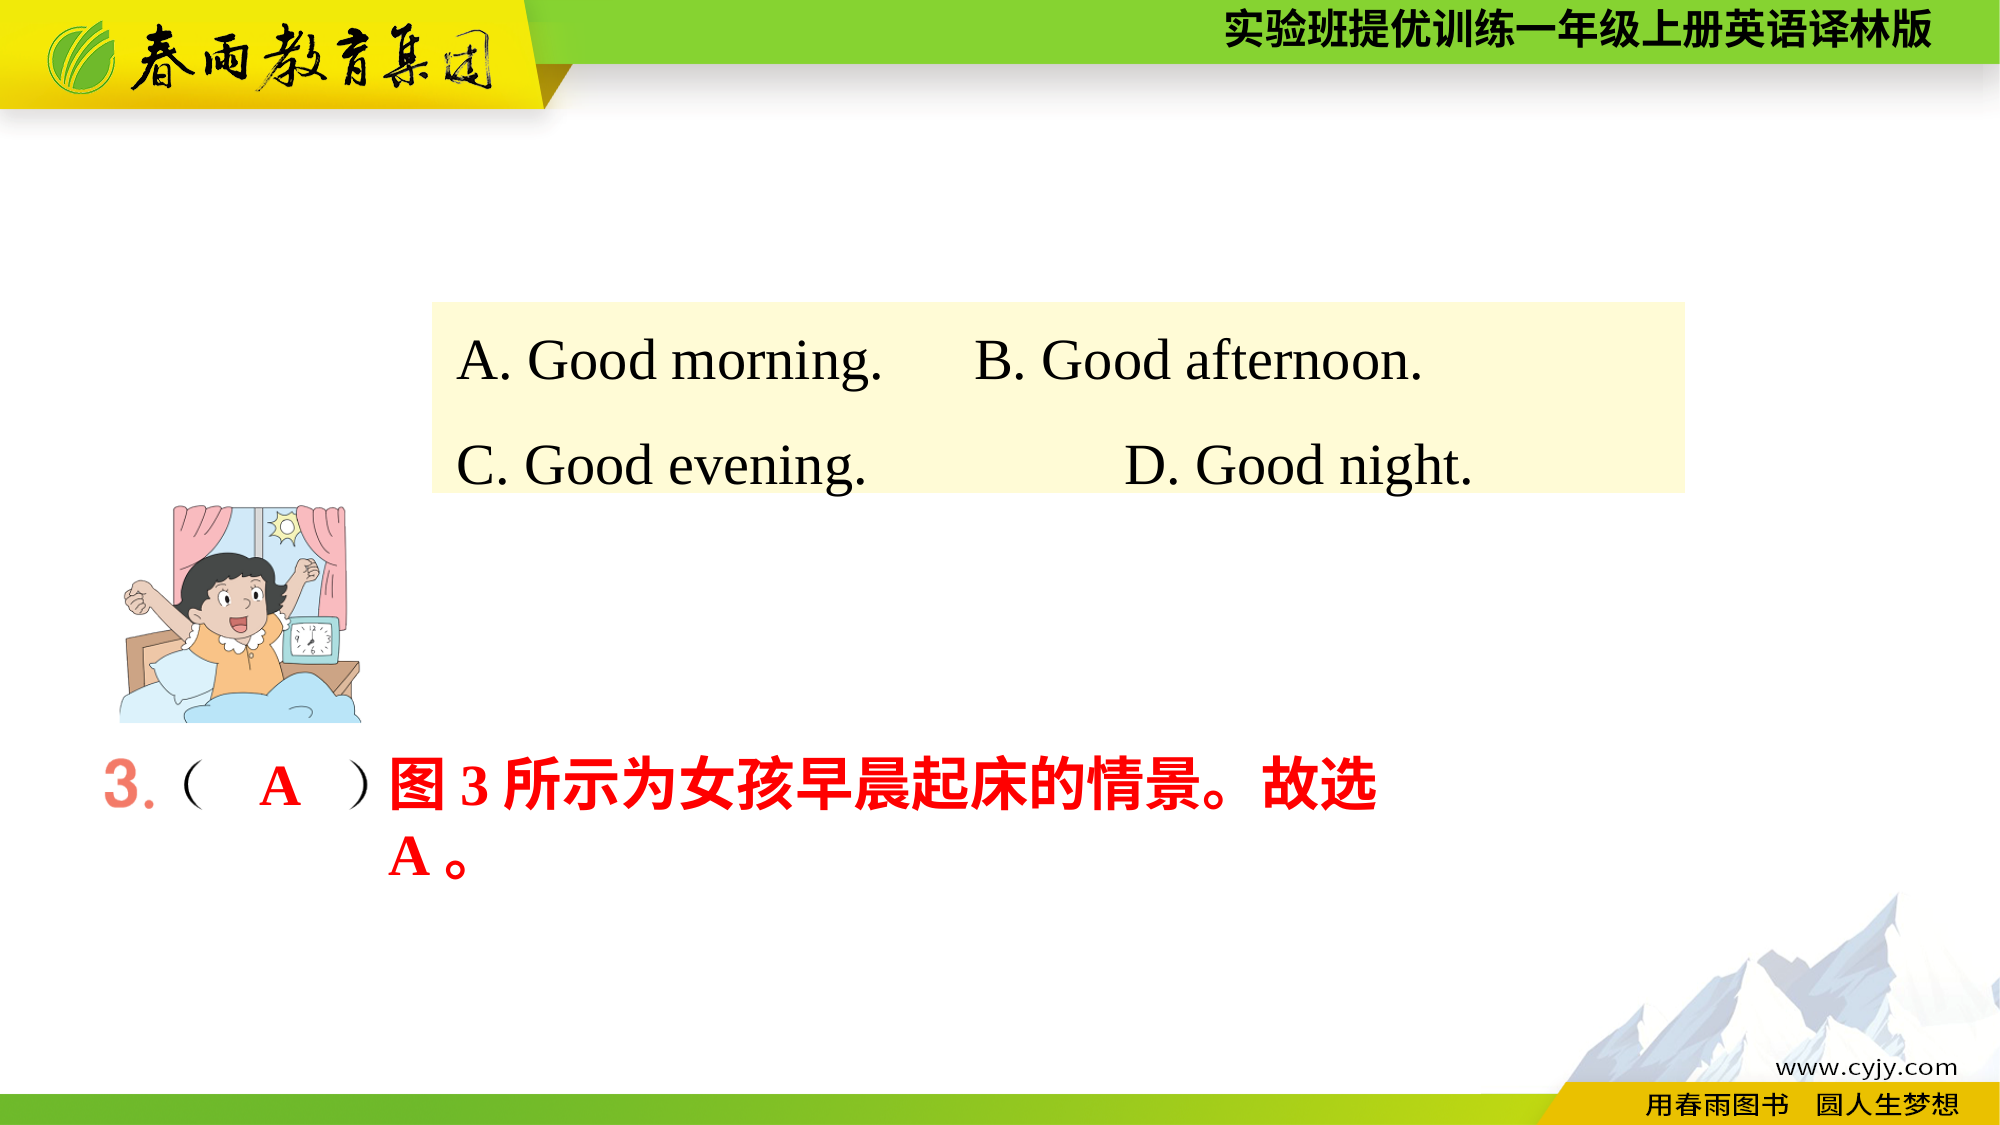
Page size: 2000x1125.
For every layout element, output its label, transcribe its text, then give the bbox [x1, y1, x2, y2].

text_box 图3所示为女孩早晨起床的情景。故选A。 [373, 739, 1473, 895]
picture [0, 0, 2000, 1125]
list A. Good morning. B. Good afternoon. C. Good evening. D. Good night. [59, 278, 1944, 507]
